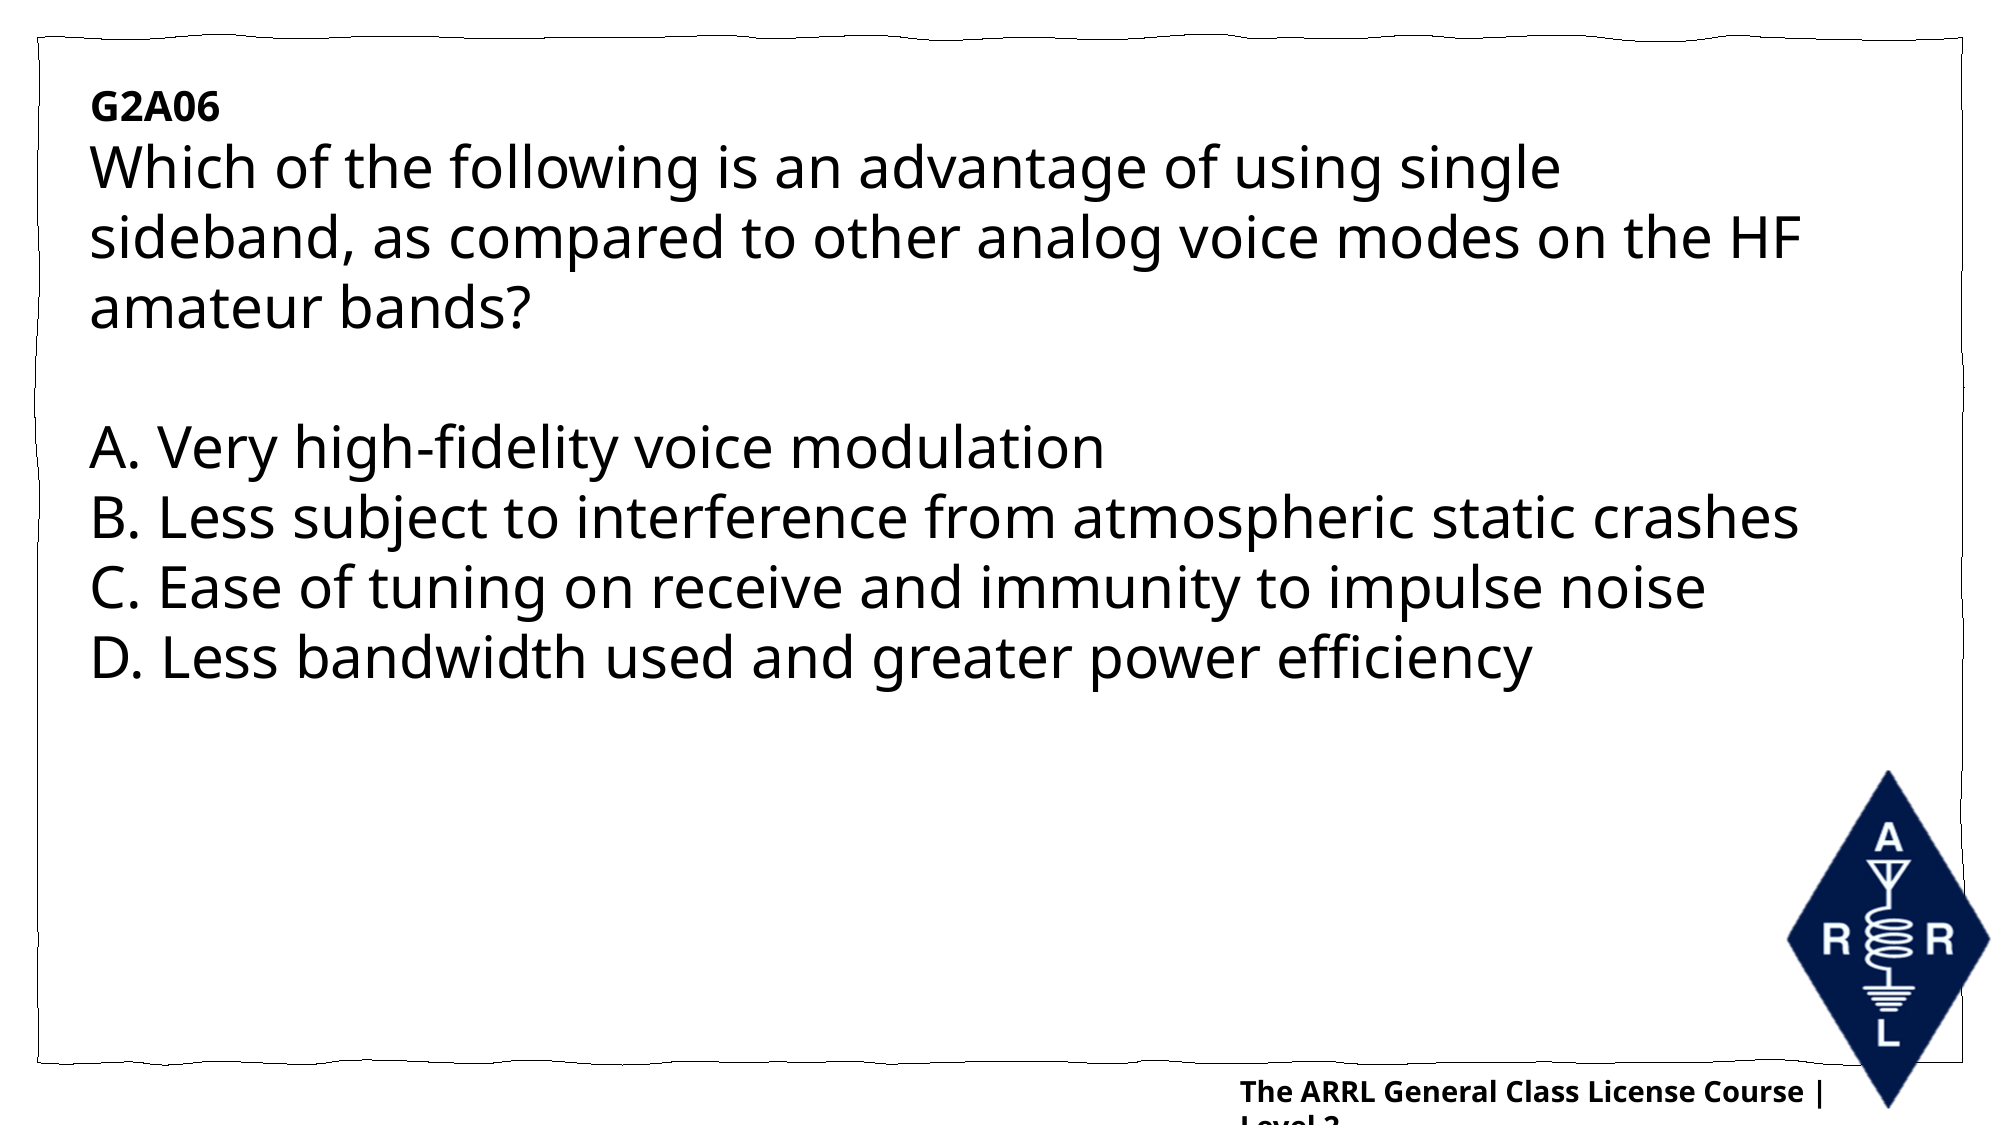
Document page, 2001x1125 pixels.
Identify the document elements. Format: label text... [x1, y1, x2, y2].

picture [1773, 752, 1999, 1125]
text_box G2A06 Which of the following is an advantage of using single sideband, as compared to other analog voice modes on the HF amateur bands? A. Very high-fidelity voice modulation B. Less subject to interference from atmospheric static crashes C. Ease of tuning on receive and immunity to impulse noise D. Less bandwidth used and greater power efficiency [75, 72, 1850, 698]
